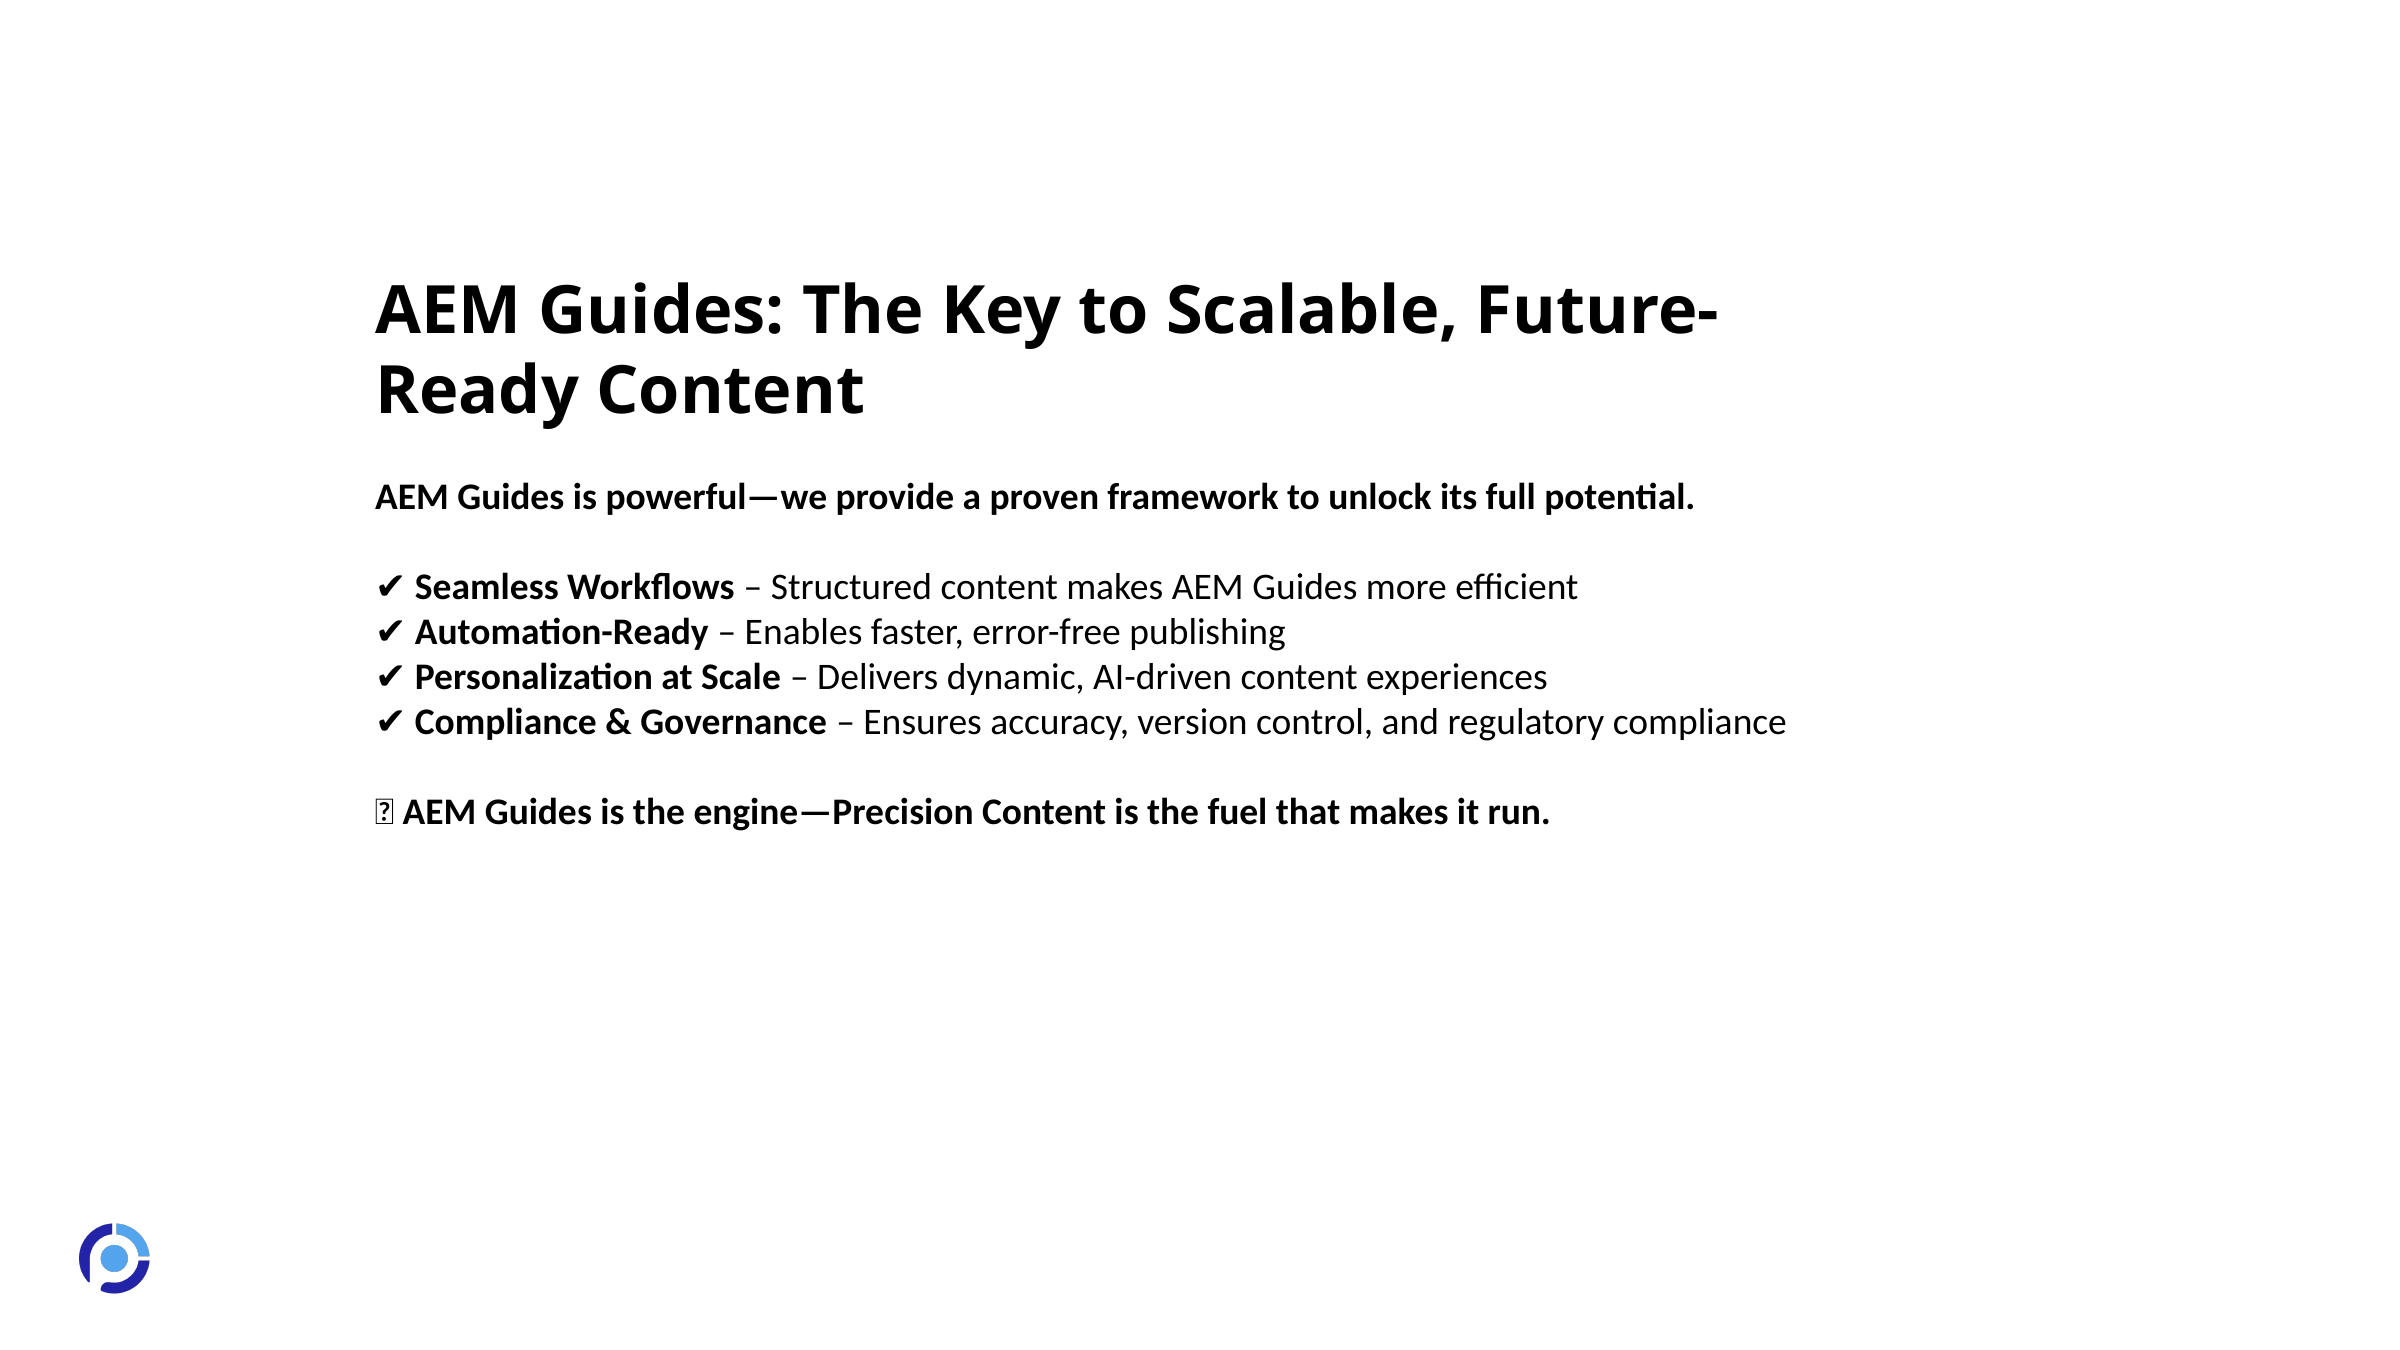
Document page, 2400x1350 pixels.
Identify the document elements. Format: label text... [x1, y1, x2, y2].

picture [78, 1219, 155, 1299]
text_box AEM Guides: The Key to Scalable, Future-Ready Content AEM Guides is powerful—we provide a proven framework to unlock its full potential. ✔ Seamless Workflows – Structured content makes AEM Guides more efficient ✔ Automation-Ready – Enables faster, error-free publishing ✔ Personalization at Scale – Delivers dynamic, AI-driven content experiences ✔ Compliance & Governance – Ensures accuracy, version control, and regulatory compliance 🔥 AEM Guides is the engine—Precision Content is the fuel that makes it run. [360, 259, 1838, 840]
